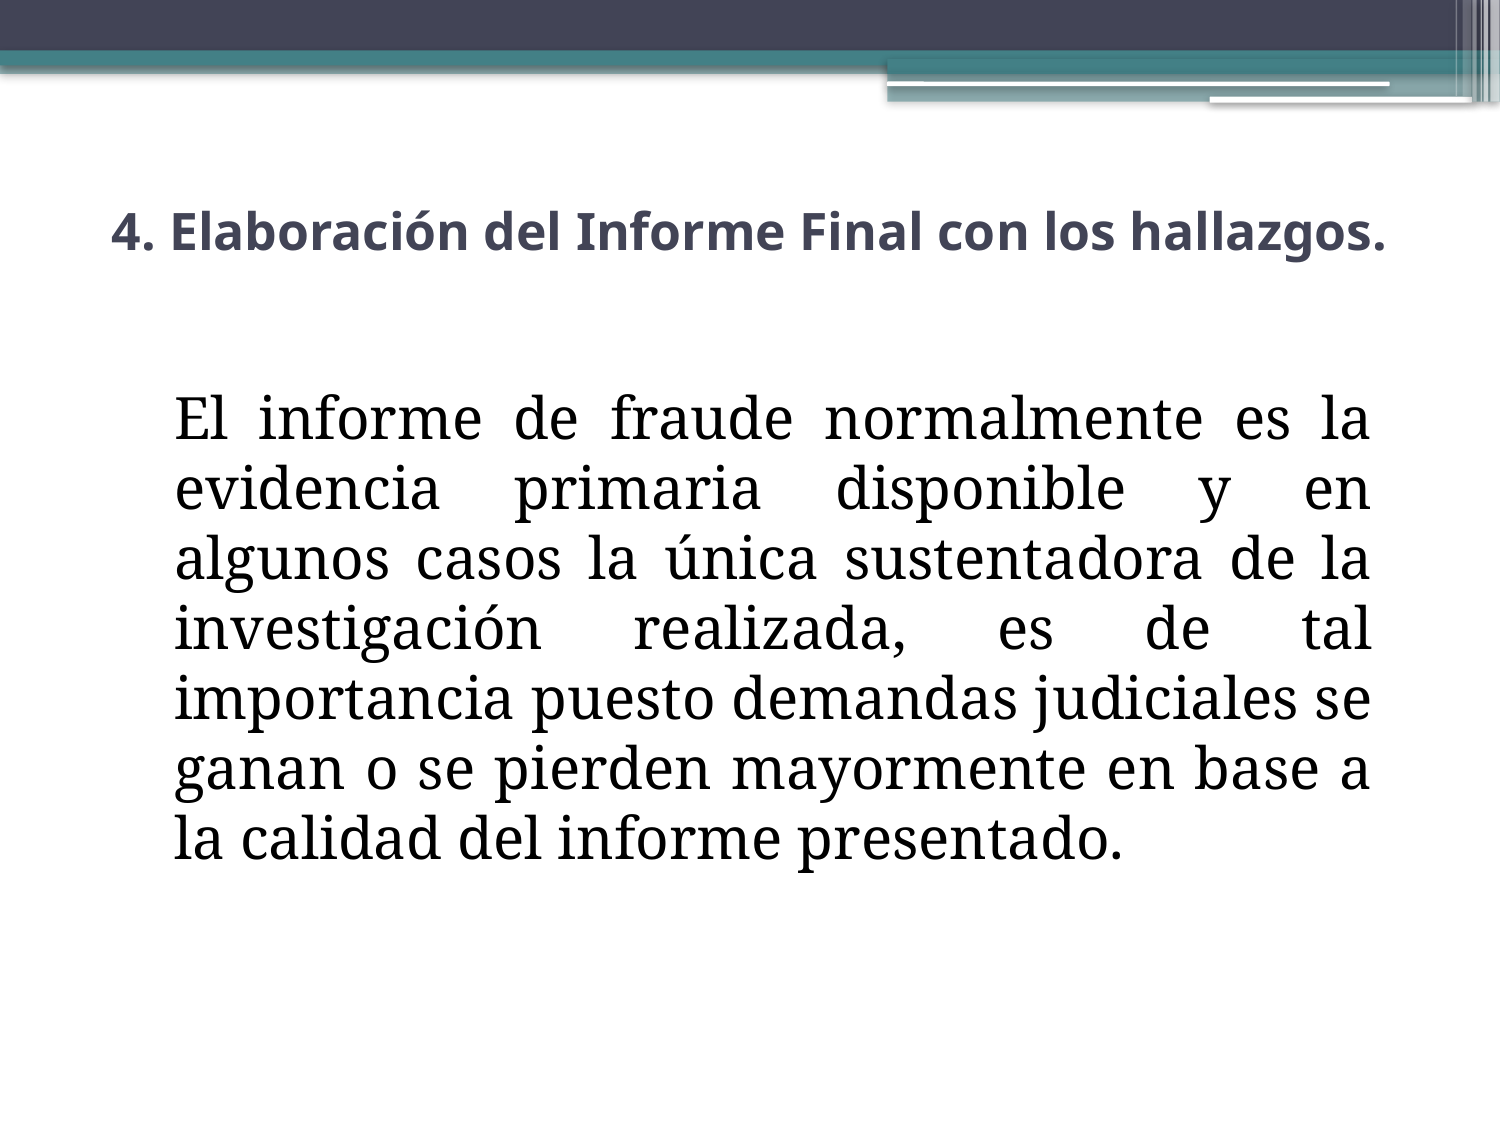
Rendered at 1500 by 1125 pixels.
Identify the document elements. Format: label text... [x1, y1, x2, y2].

title 4. Elaboración del Informe Final con los hallazgos. [75, 172, 1425, 349]
text_box El informe de fraude normalmente es la evidencia primaria disponible y en algunos casos la única sustentadora de la investigación realizada, es de tal importancia puesto demandas judiciales se ganan o se pierden mayormente en base a la calidad del informe presentado. [159, 373, 1388, 924]
